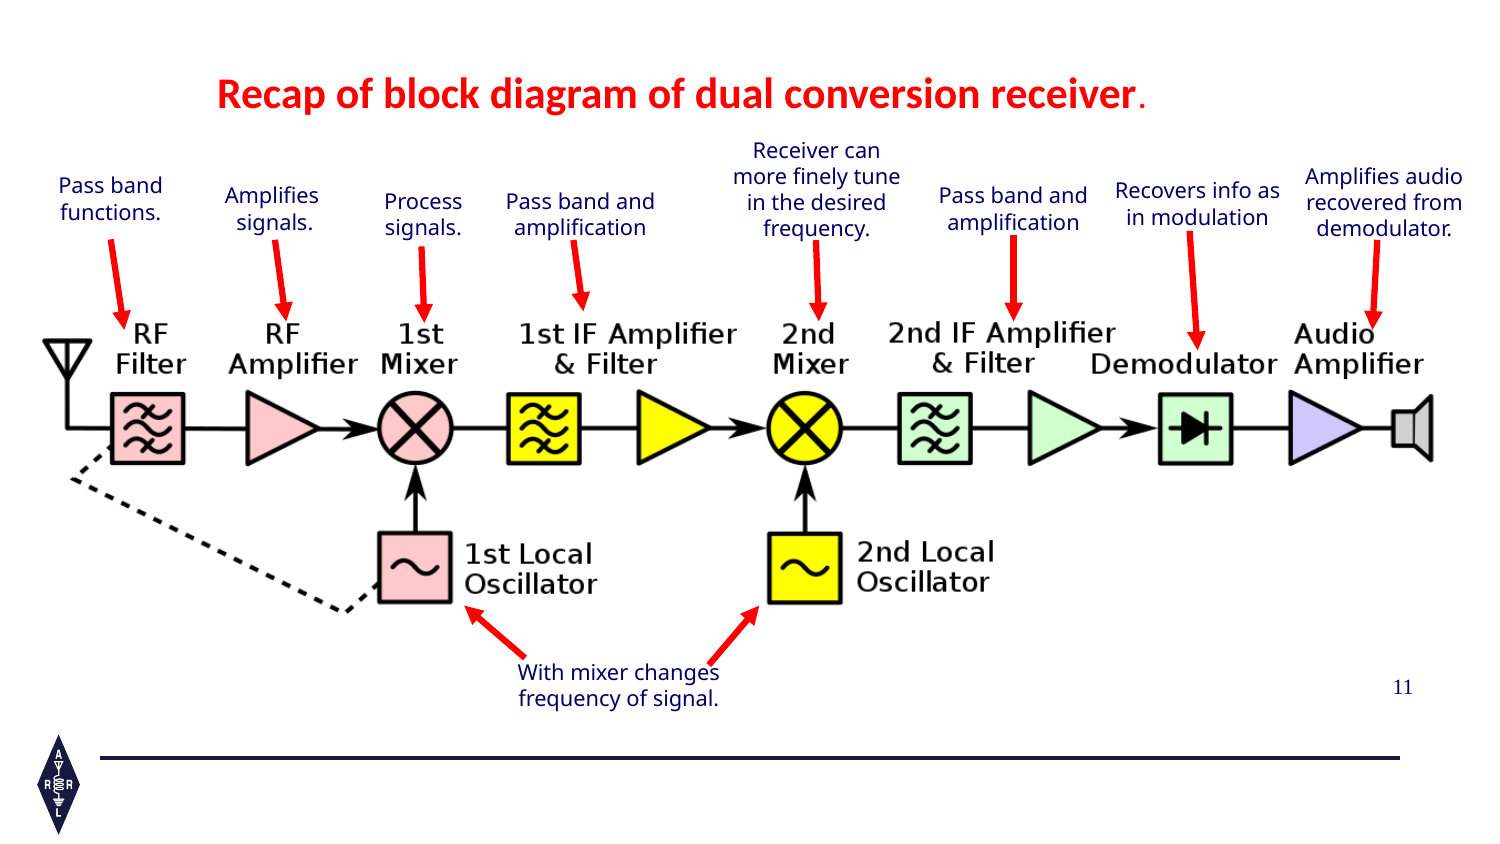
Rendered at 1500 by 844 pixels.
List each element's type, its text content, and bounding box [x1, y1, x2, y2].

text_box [110, 239, 125, 330]
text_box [464, 605, 525, 658]
picture [29, 304, 1447, 625]
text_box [421, 246, 425, 323]
text_box Amplifies audio recovered from demodulator. [1278, 156, 1490, 247]
text_box Amplifies signals. [211, 176, 339, 240]
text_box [708, 605, 760, 665]
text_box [1372, 239, 1378, 330]
picture [37, 734, 80, 835]
text_box Your Receiver [41, 31, 1459, 139]
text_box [1189, 230, 1198, 351]
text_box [274, 240, 287, 322]
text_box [815, 240, 819, 322]
text_box Process signals. [354, 181, 469, 246]
text_box With mixer changes frequency of signal. [500, 653, 738, 717]
text_box Pass band and amplification [902, 176, 1125, 240]
text_box Pass band and amplification [469, 181, 692, 246]
text_box Recovers info as in modulation [1102, 171, 1278, 235]
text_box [573, 240, 584, 312]
text_box 11 [1074, 666, 1425, 726]
text_box Receiver can more finely tune in the desired frequency. [713, 130, 920, 247]
text_box Pass band functions. [41, 166, 181, 231]
text_box Recap of block diagram of dual conversion receiver. [206, 59, 1373, 123]
